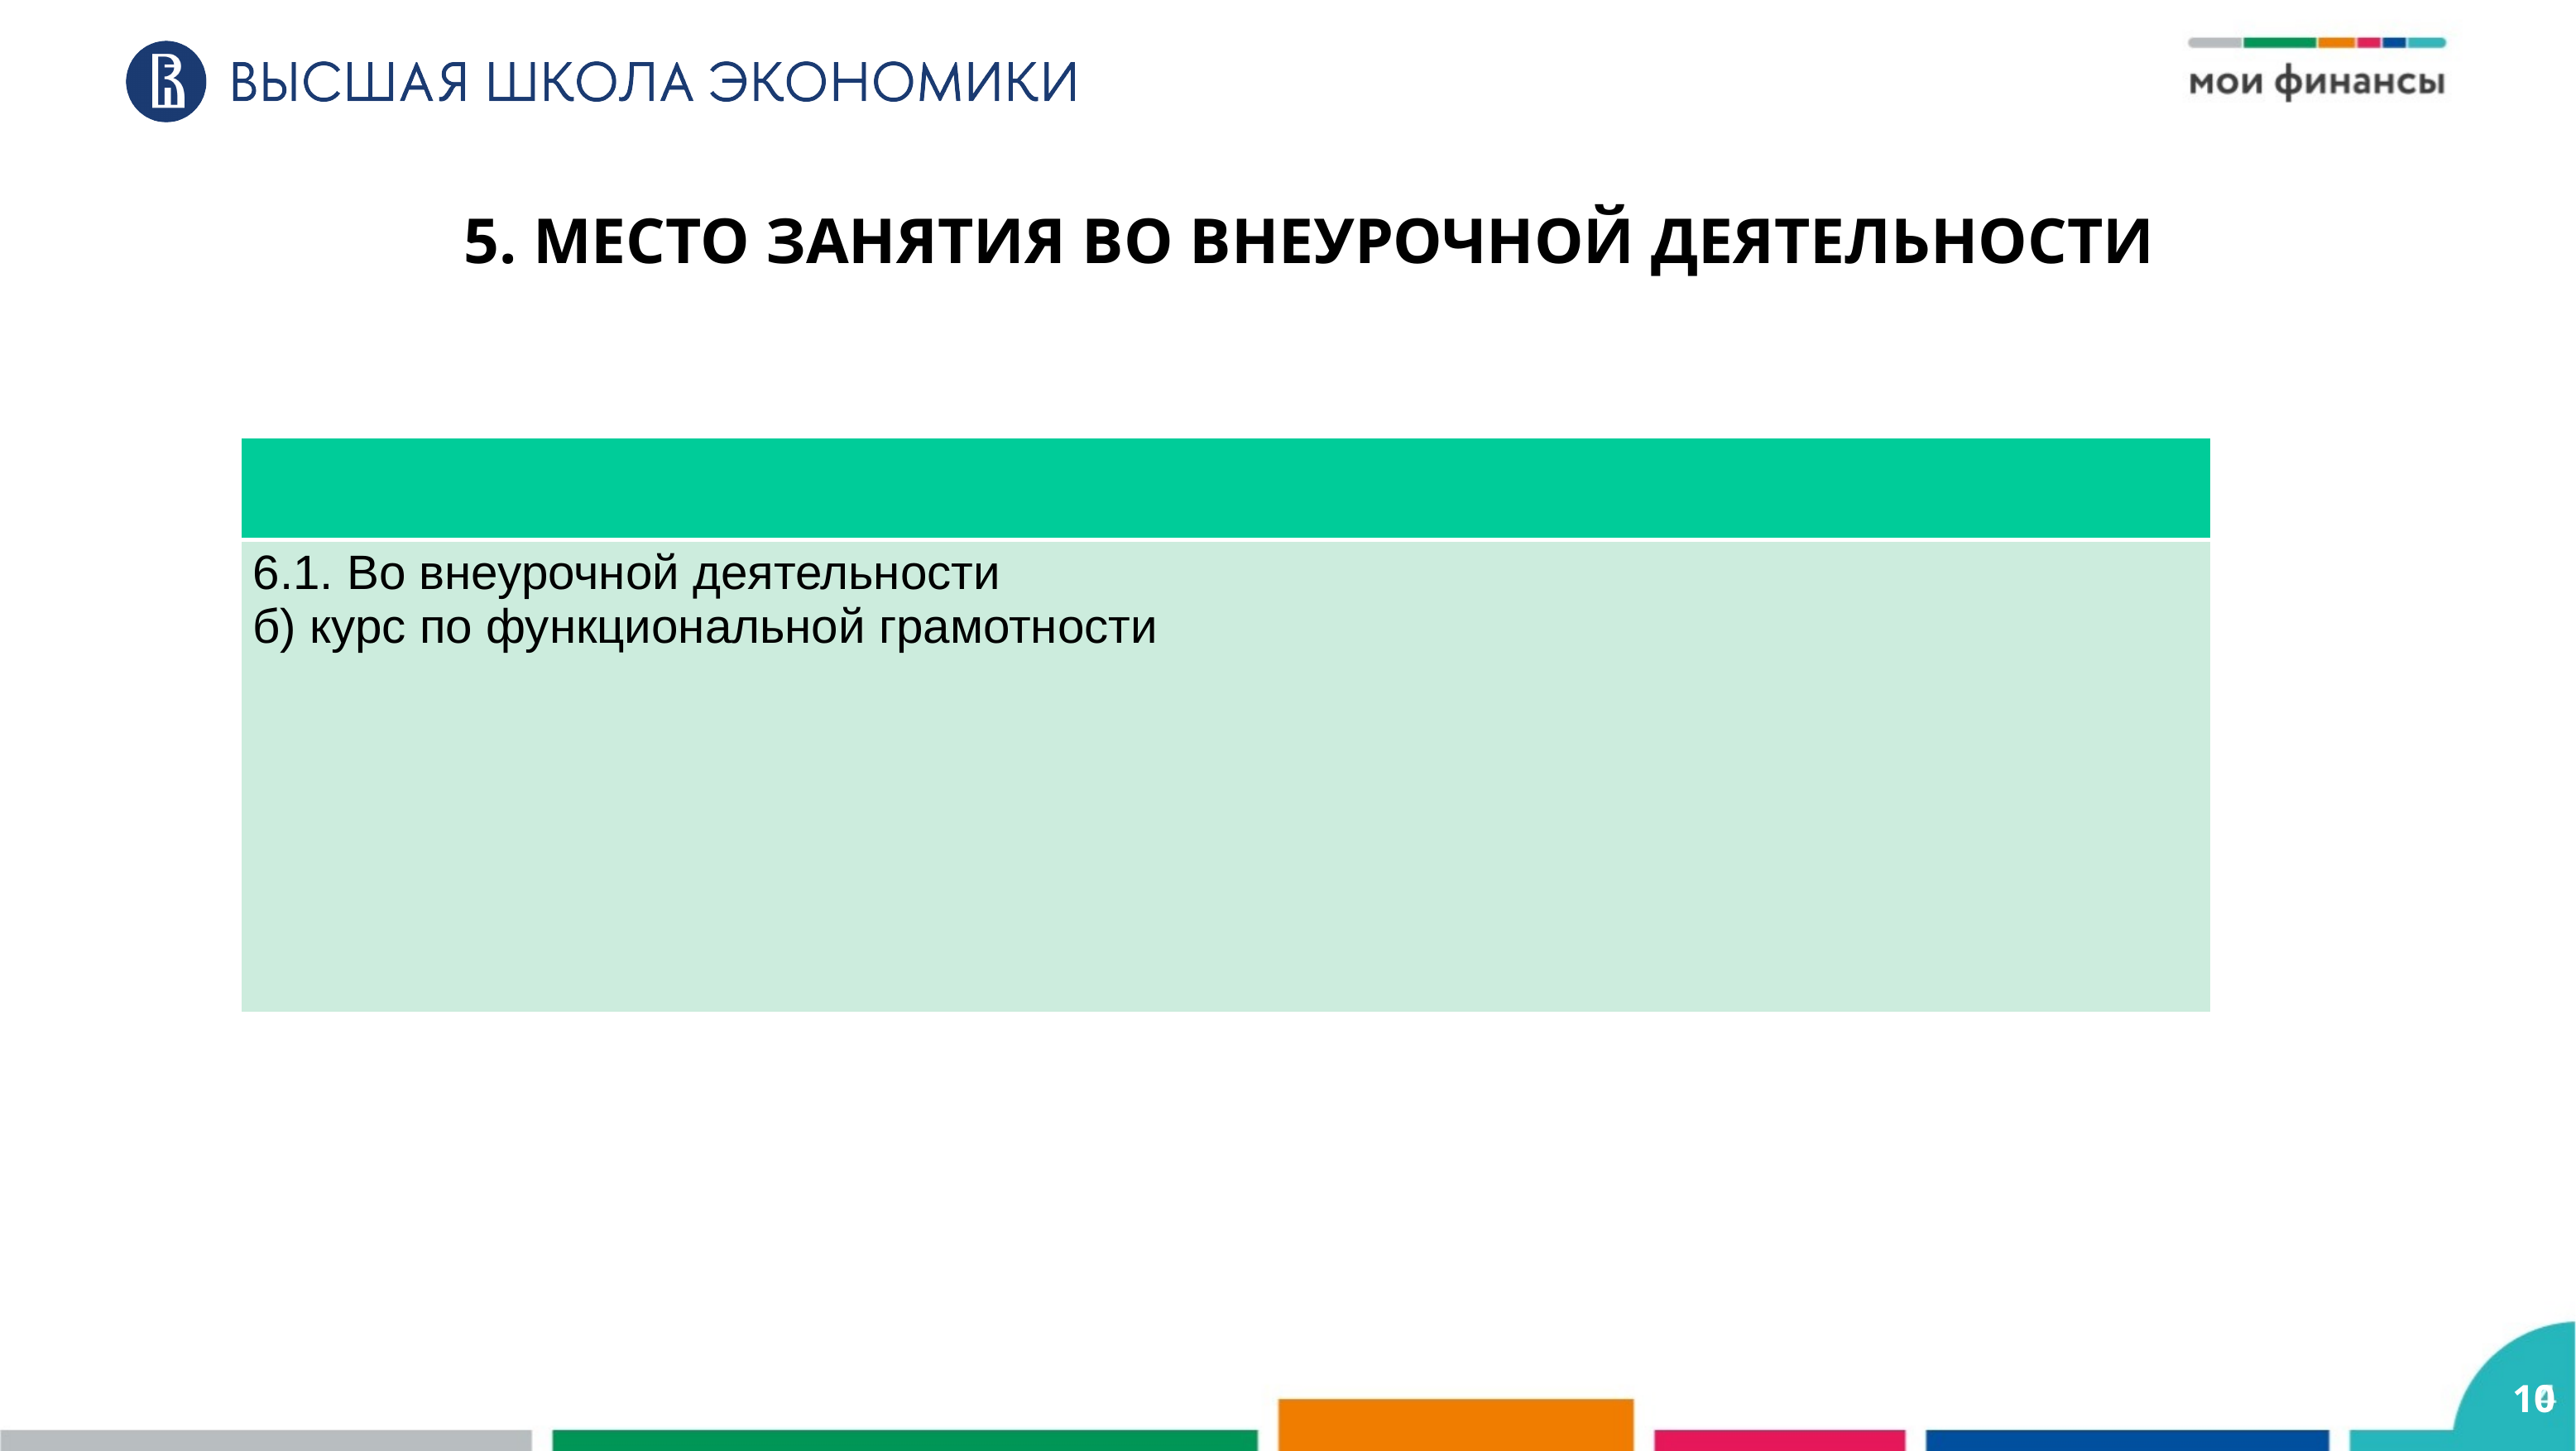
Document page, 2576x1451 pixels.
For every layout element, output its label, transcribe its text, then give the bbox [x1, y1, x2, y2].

picture [0, 0, 2576, 1451]
table_header [242, 438, 2210, 538]
text_box 5. МЕСТО ЗАНЯТИЯ ВО ВНЕУРОЧНОЙ ДЕЯТЕЛЬНОСТИ [44, 192, 2576, 361]
slide_number 10 [2470, 1365, 2576, 1430]
table_cell 6.1. Во внеурочной деятельности б) курс по функциональной грамотности [242, 542, 2210, 1012]
